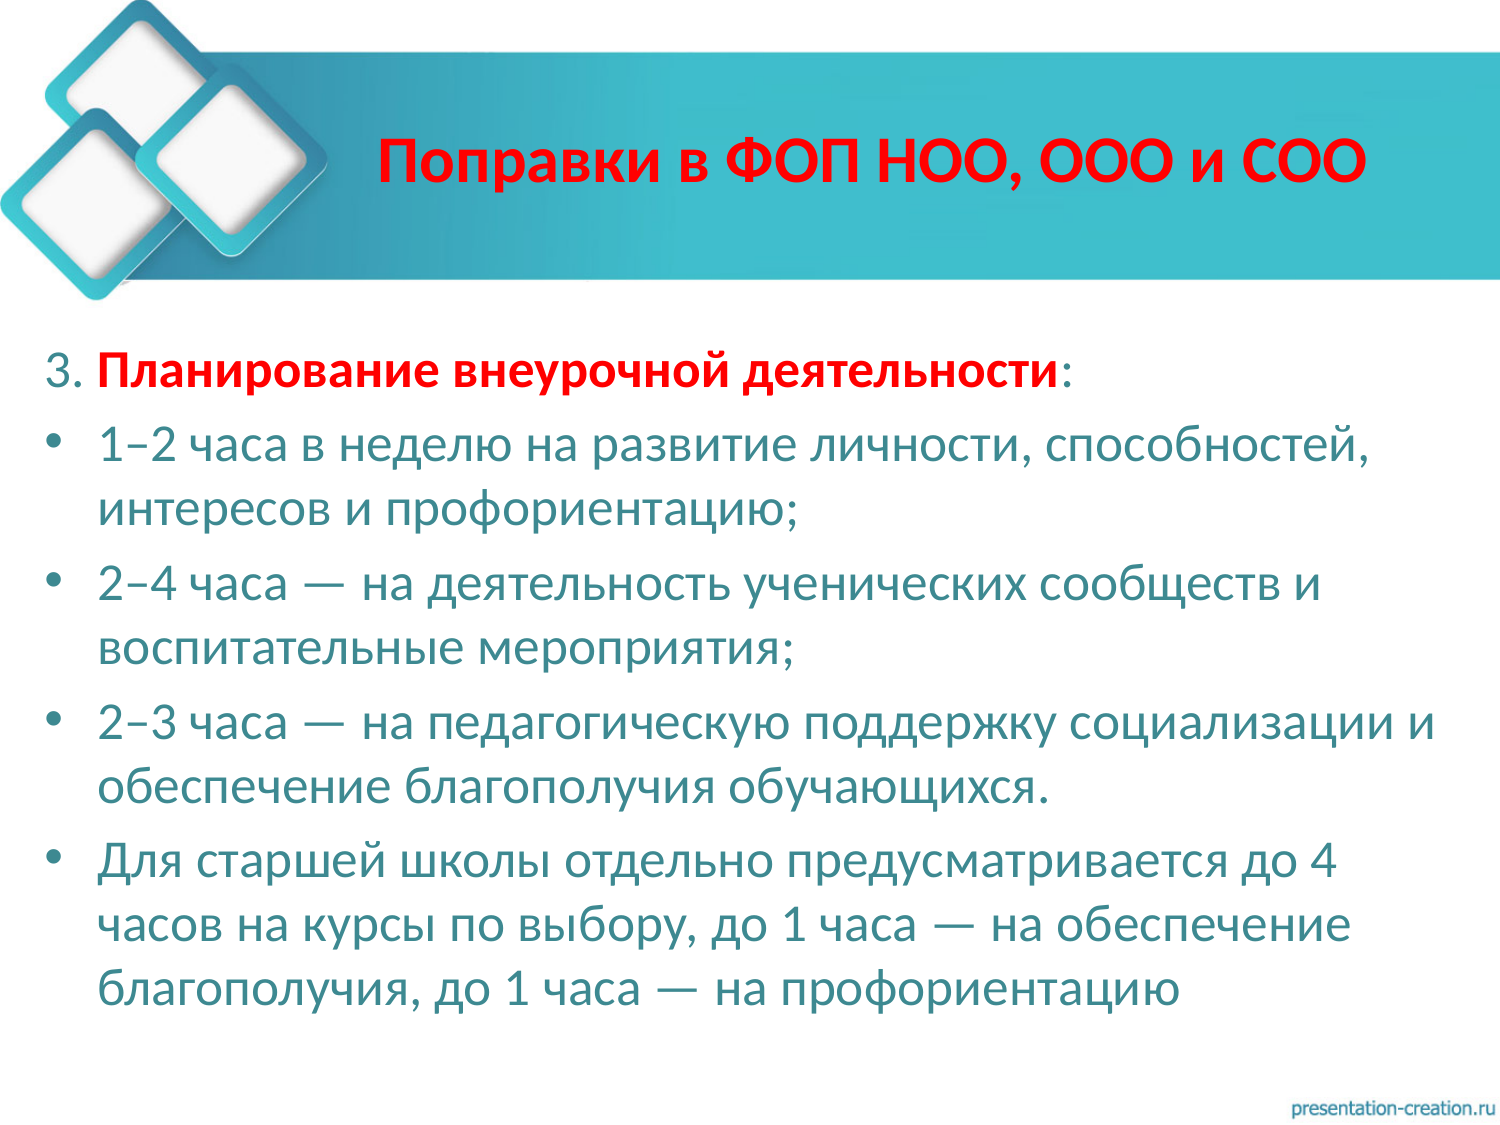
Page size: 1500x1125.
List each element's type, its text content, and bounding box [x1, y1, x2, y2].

picture [0, 0, 1500, 1125]
title Поправки в ФОП НОО, ООО и СОО [29, 43, 1447, 268]
list 3. Планирование внеурочной деятельности: 1–2 часа в неделю на развитие личности, способностей, интересов и профориентацию; 2–4 часа — на деятельность ученических сообществ и воспитательные мероприятия; 2–3 часа — на педагогическую поддержку социализации и обеспечение благополучия обучающихся. Для старшей школы отдельно предусматривается до 4 часов на курсы по выбору, до 1 часа — на обеспечение благополучия, до 1 часа — на профориентацию [29, 326, 1459, 1035]
